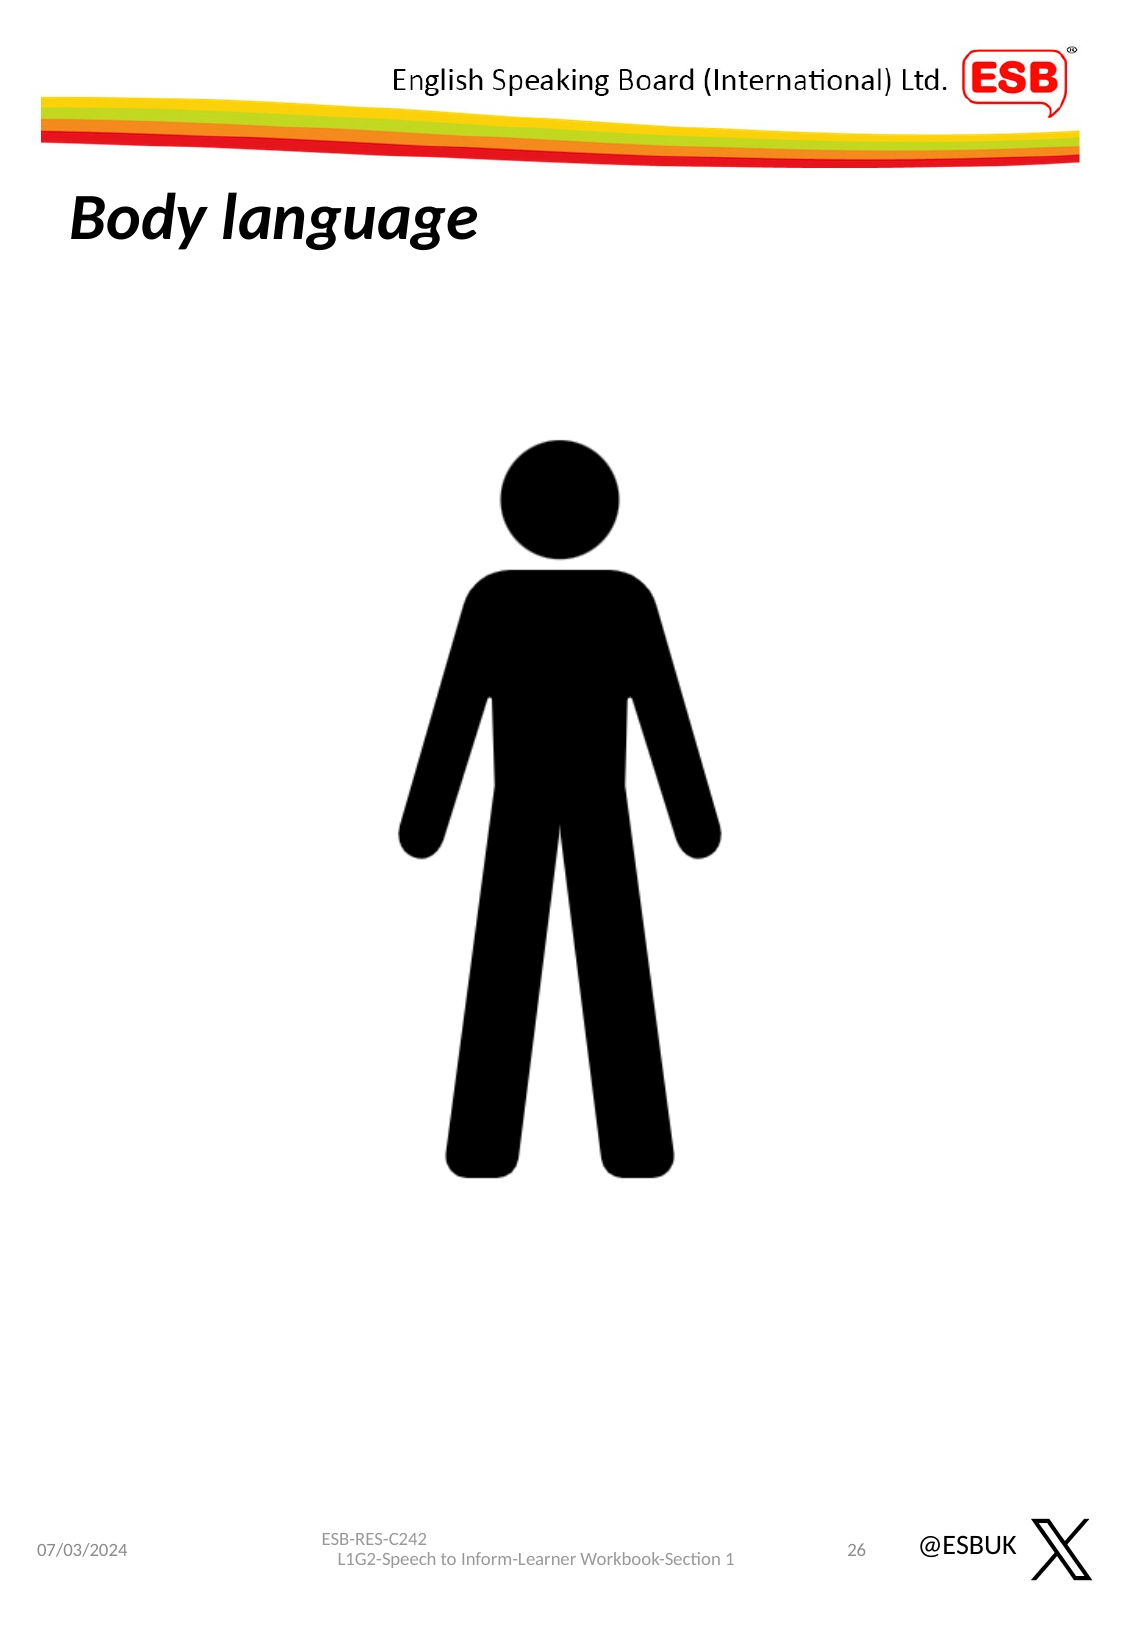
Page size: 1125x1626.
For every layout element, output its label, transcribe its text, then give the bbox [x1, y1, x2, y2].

footer ESB-RES-C242 L1G2-Speech to Inform-Learner Workbook-Section 1 [296, 1506, 697, 1593]
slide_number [22, 1506, 276, 1593]
picture [0, 1, 1125, 234]
title Body language [54, 174, 1025, 262]
picture [374, 417, 750, 1208]
picture [1022, 1506, 1103, 1593]
slide_number 26 [697, 1506, 882, 1593]
